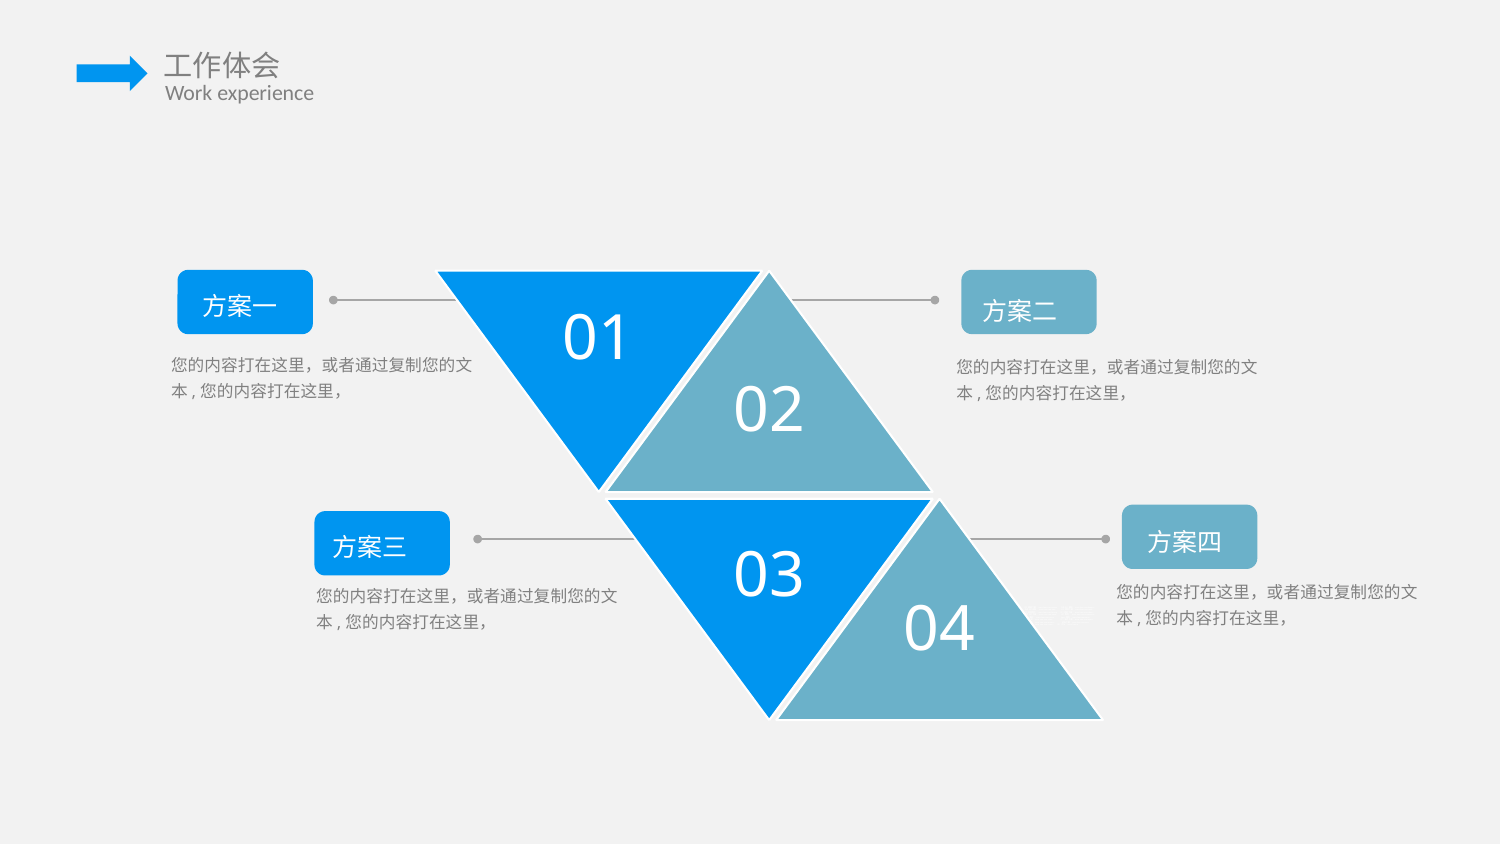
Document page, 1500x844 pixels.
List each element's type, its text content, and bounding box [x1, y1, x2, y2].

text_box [961, 269, 1117, 335]
text_box 您的内容打在这里，或者通过复制您的文本,您的内容打在这里， [1108, 570, 1433, 634]
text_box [605, 270, 934, 493]
text_box 您的内容打在这里，或者通过复制您的文本,您的内容打在这里， [159, 343, 429, 407]
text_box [1121, 504, 1282, 570]
text_box 您的内容打在这里，或者通过复制您的文本,您的内容打在这里， [304, 573, 600, 637]
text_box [341, 297, 429, 303]
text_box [775, 498, 1104, 721]
text_box 您的内容打在这里，或者通过复制您的文本,您的内容打在这里， [945, 345, 1273, 409]
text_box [475, 536, 600, 542]
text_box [435, 270, 604, 493]
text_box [177, 269, 337, 335]
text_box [314, 510, 467, 576]
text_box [605, 498, 774, 721]
